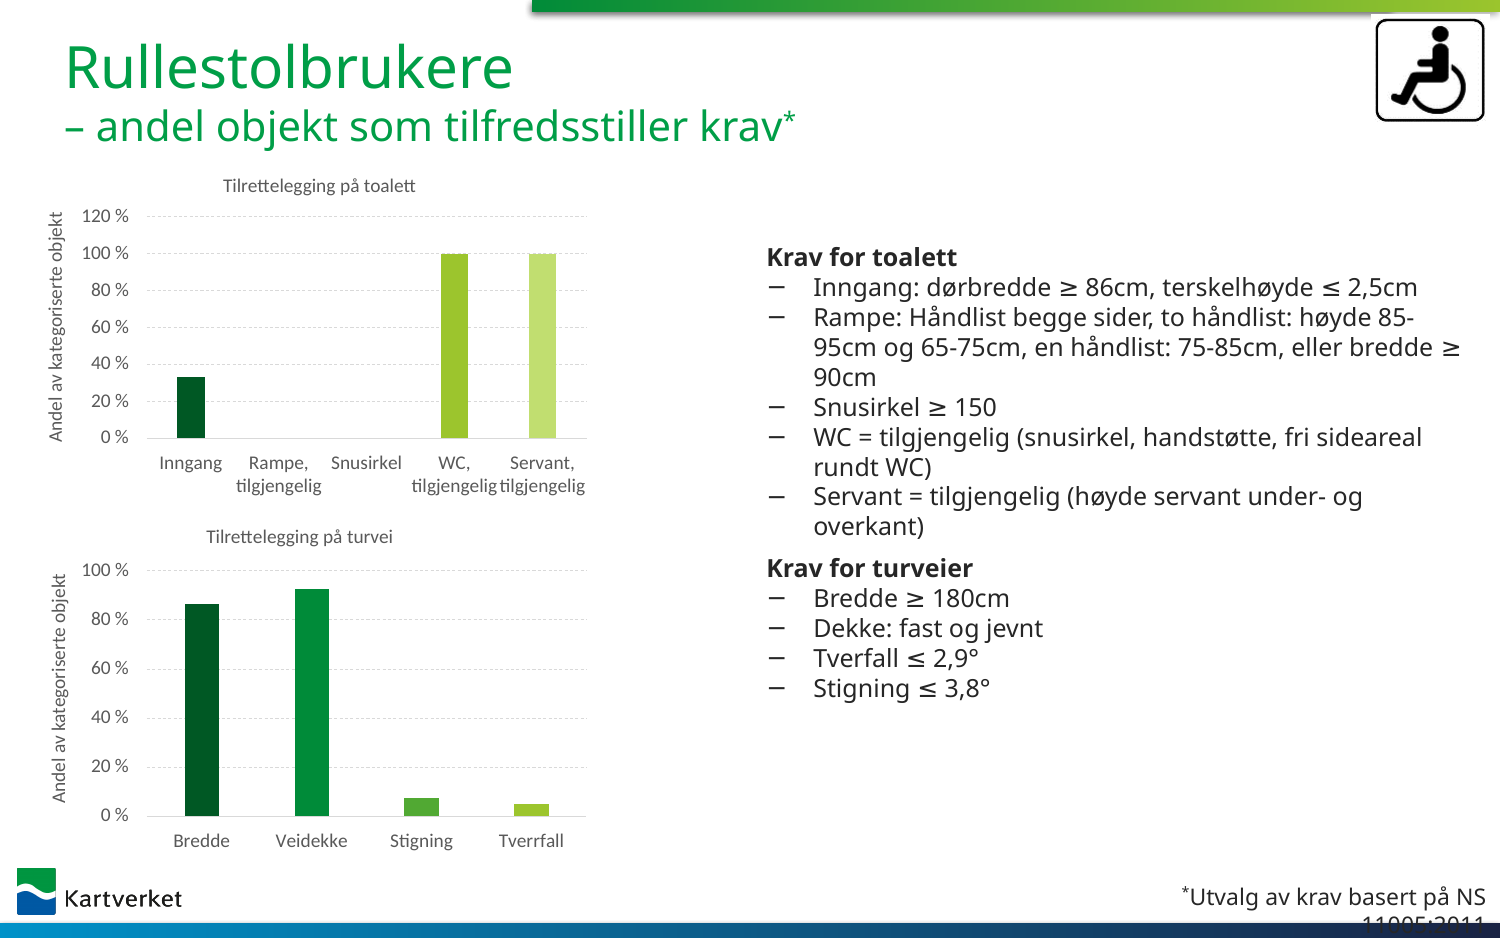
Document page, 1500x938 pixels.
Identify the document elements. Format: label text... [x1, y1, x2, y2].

picture [1371, 13, 1491, 127]
text_box Rullestolbrukere – andel objekt som tilfredsstiller krav* [49, 14, 1431, 158]
picture [41, 520, 598, 859]
text_box *Utvalg av krav basert på NS 11005:2011 [1068, 873, 1500, 938]
text_box Krav for turveier Bredde ≥ 180cm Dekke: fast og jevnt Tverfall ≤ 2,9° Stigning ≤ 3,8° [751, 545, 1483, 710]
text_box Krav for toalett Inngang: dørbredde ≥ 86cm, terskelhøyde ≤ 2,5cm Rampe: Håndlist begge sider, to håndlist: høyde 85-95cm og 65-75cm, en håndlist: 75-85cm, eller bredde ≥ 90cm Snusirkel ≥ 150 WC = tilgjengelig (snusirkel, handstøtte, fri sideareal rundt WC) Servant = tilgjengelig (høyde servant under- og overkant) [751, 234, 1483, 545]
picture [41, 166, 598, 505]
